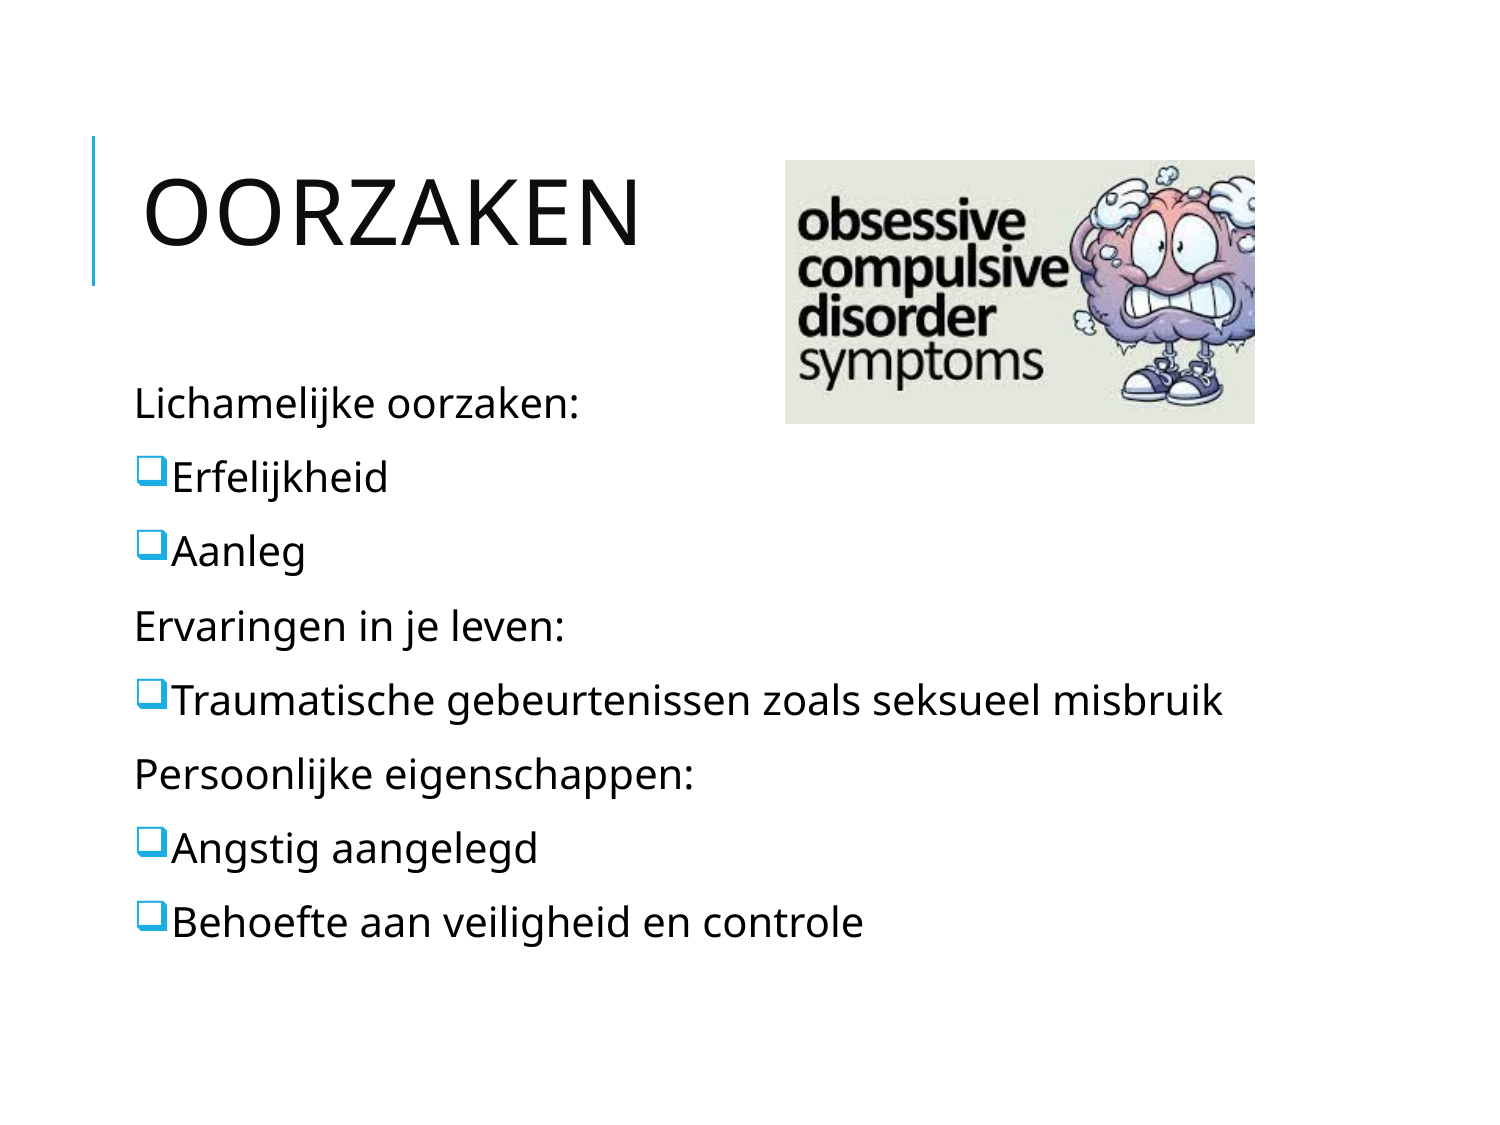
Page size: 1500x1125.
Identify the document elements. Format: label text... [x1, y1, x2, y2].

list Lichamelijke oorzaken: Erfelijkheid Aanleg Ervaringen in je leven: Traumatische gebeurtenissen zoals seksueel misbruik Persoonlijke eigenschappen: Angstig aangelegd Behoefte aan veiligheid en controle [126, 375, 1322, 1035]
picture [785, 160, 1255, 424]
title Oorzaken [126, 96, 1322, 342]
